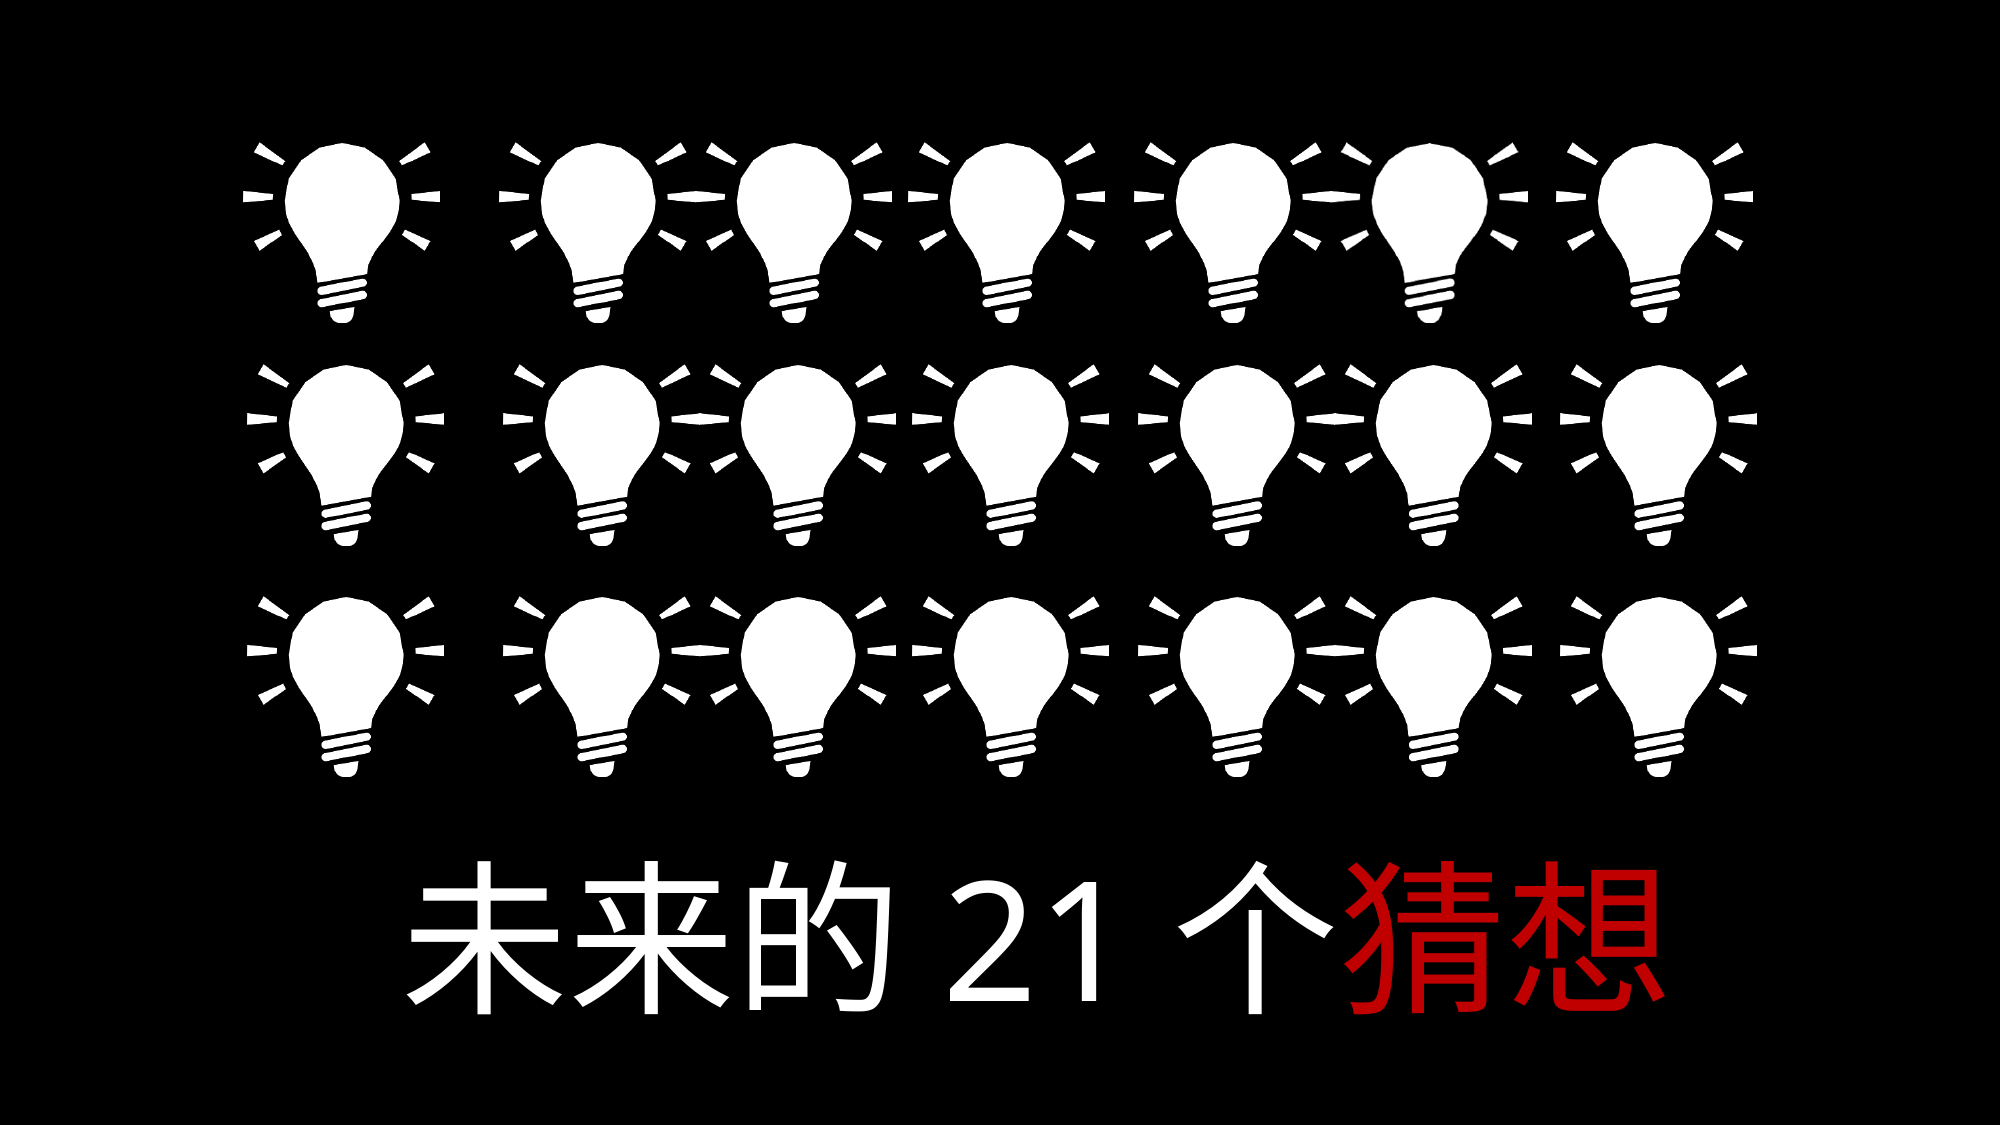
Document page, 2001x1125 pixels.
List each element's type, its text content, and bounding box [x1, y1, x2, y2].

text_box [242, 142, 1757, 777]
text_box 未来的21个猜想 [386, 827, 1949, 1042]
